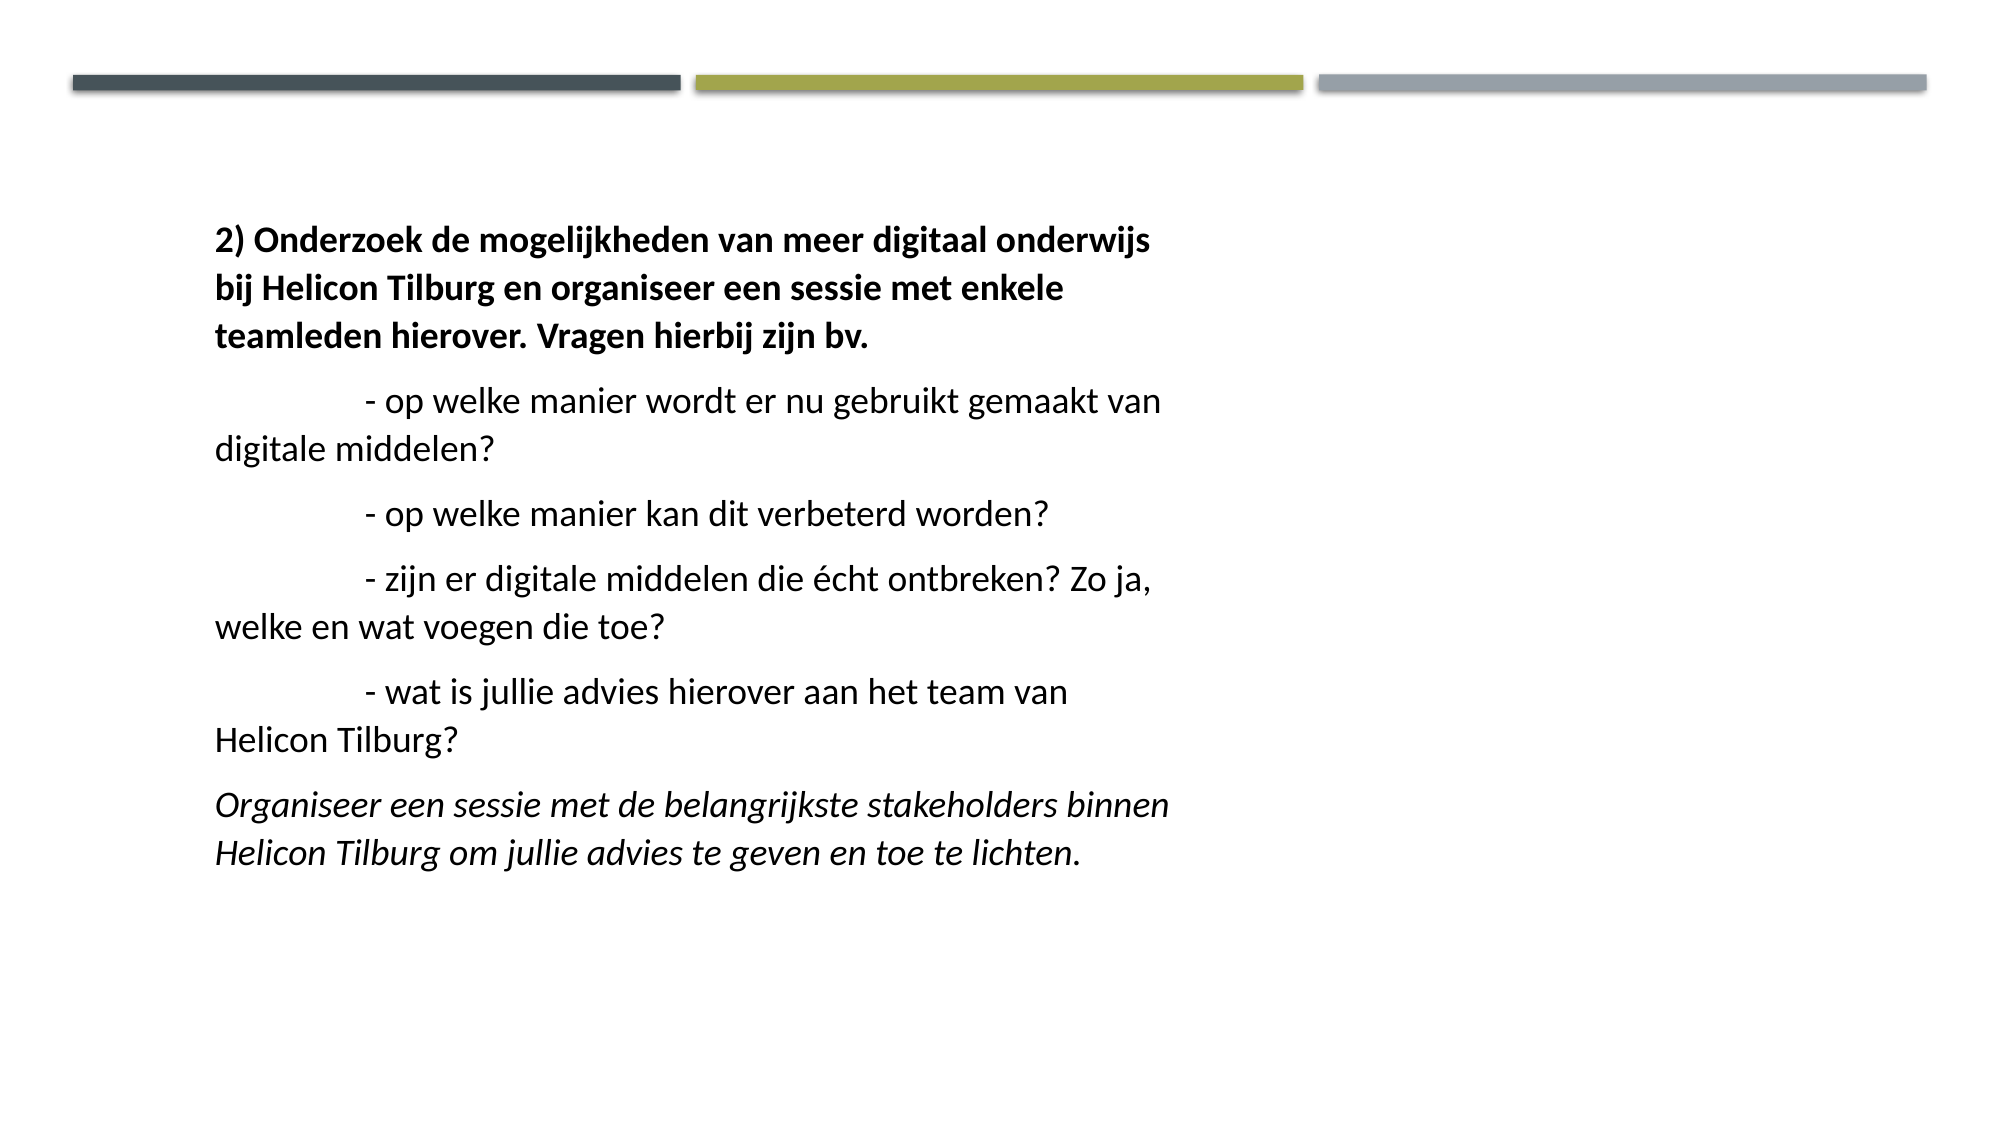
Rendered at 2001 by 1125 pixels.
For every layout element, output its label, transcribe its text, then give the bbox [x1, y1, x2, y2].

text_box 2) Onderzoek de mogelijkheden van meer digitaal onderwijs bij Helicon Tilburg en organiseer een sessie met enkele teamleden hierover. Vragen hierbij zijn bv. - op welke manier wordt er nu gebruikt gemaakt van digitale middelen? - op welke manier kan dit verbeterd worden? - zijn er digitale middelen die écht ontbreken? Zo ja, welke en wat voegen die toe? - wat is jullie advies hierover aan het team van Helicon Tilburg? Organiseer een sessie met de belangrijkste stakeholders binnen Helicon Tilburg om jullie advies te geven en toe te lichten. [200, 204, 1200, 881]
